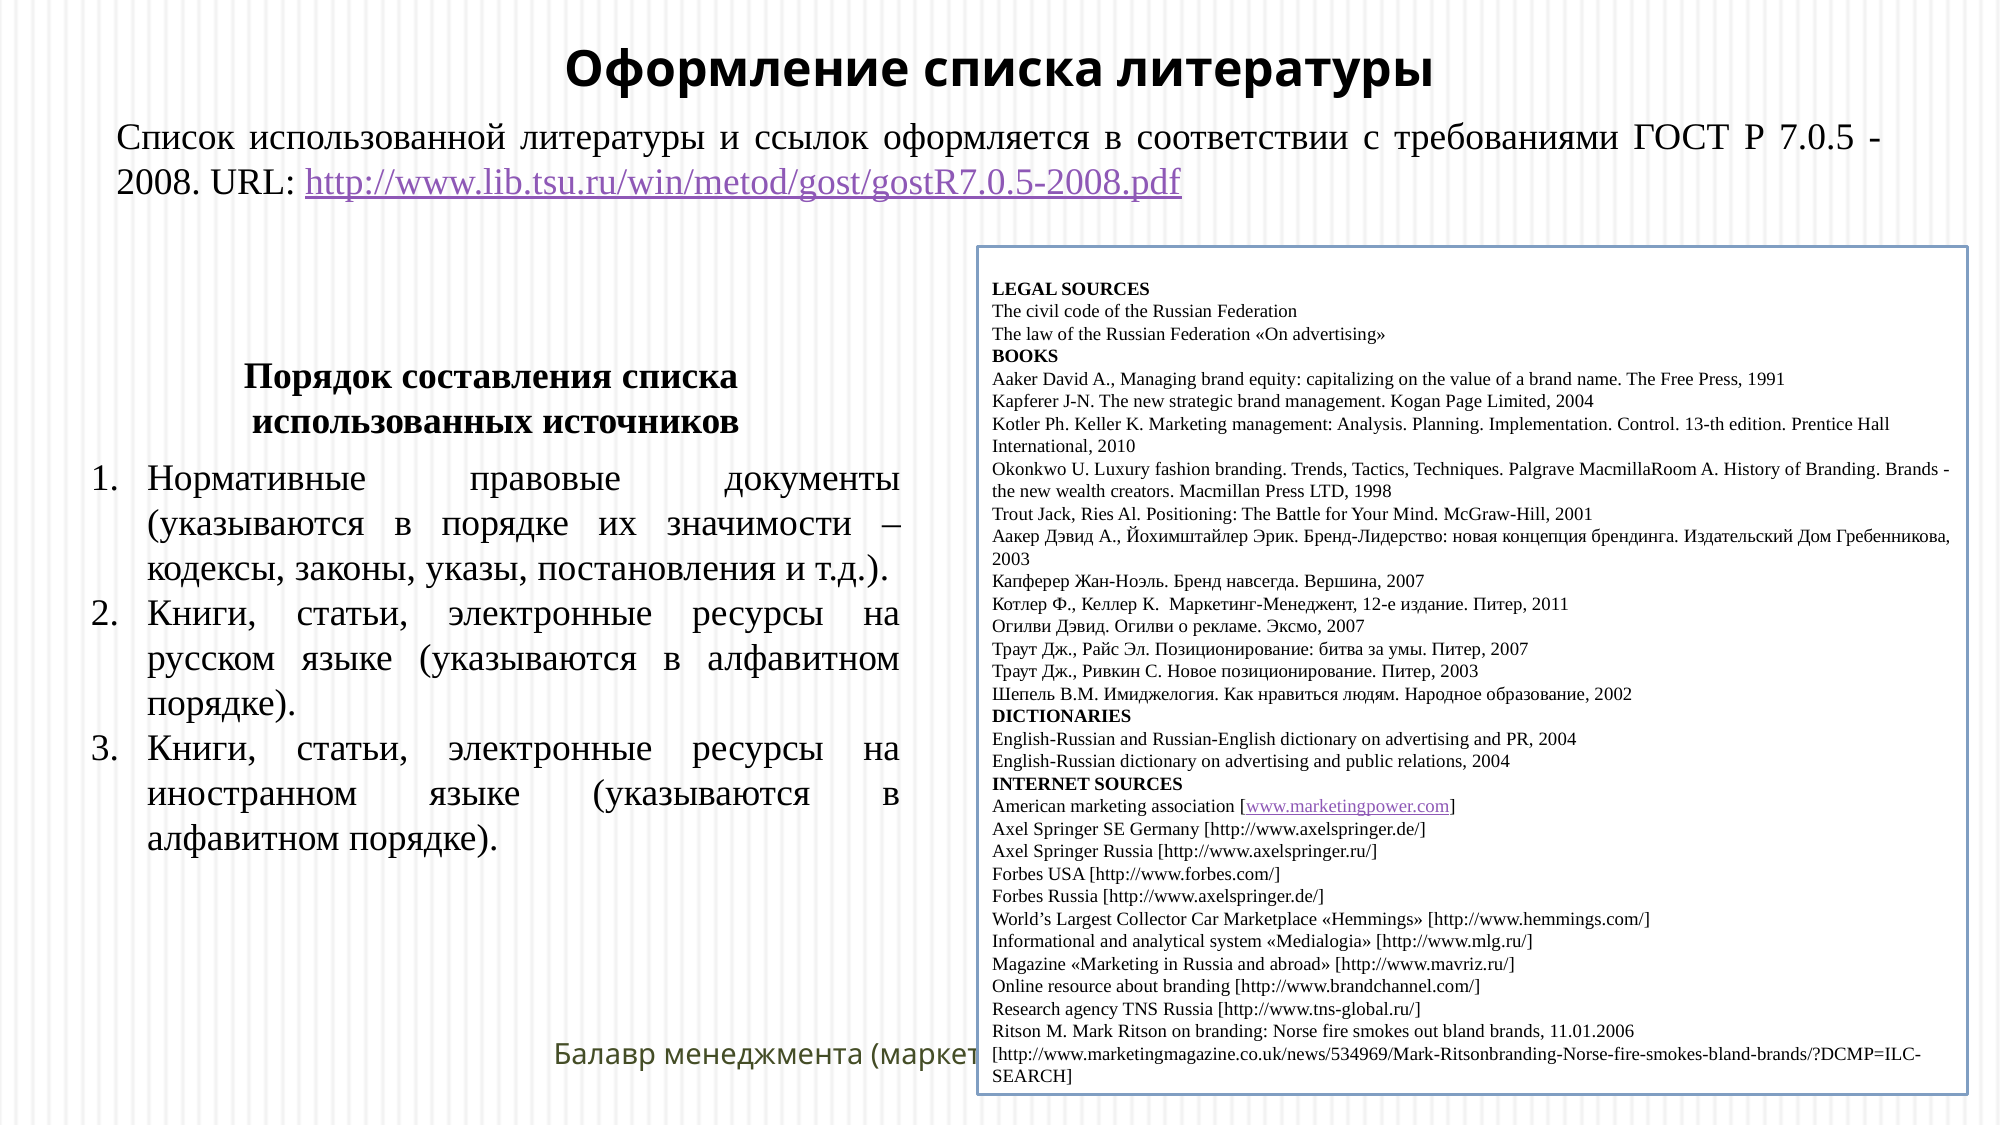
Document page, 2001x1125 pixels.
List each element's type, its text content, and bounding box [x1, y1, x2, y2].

text_box Список использованной литературы и ссылок оформляется в соответствии с требованиями ГОСТ Р 7.0.5 - 2008. URL: http://www.lib.tsu.ru/win/metod/gost/gostR7.0.5-2008.pdf [101, 104, 1899, 210]
footer Балавр менеджмента (маркетинг) требования к ВКР [133, 1024, 1319, 1085]
text_box Порядок составления списка использованных источников Нормативные правовые документы (указываются в порядке их значимости – кодексы, законы, указы, постановления и т.д.). Книги, статьи, электронные ресурсы на русском языке (указываются в алфавитном порядке). Книги, статьи, электронные ресурсы на иностранном языке (указываются в алфавитном порядке). [76, 343, 916, 866]
text_box LEGAL SOURCES The civil code of the Russian Federation The law of the Russian Federation «On advertising» BOOKS Aaker David A., Managing brand equity: capitalizing on the value of a brand name. The Free Press, 1991 Kapferer J-N. The new strategic brand management. Kogan Page Limited, 2004 Kotler Ph. Keller K. Marketing management: Analysis. Planning. Implementation. Control. 13-th edition. Prentice Hall International, 2010 Okonkwo U. Luxury fashion branding. Trends, Tactics, Techniques. Palgrave MacmillaRoom A. History of Branding. Brands - the new wealth creators. Macmillan Press LTD, 1998 Trout Jack, Ries Al. Positioning: The Battle for Your Mind. McGraw-Hill, 2001 Аакер Дэвид А., Йохимштайлер Эрик. Бренд-Лидерство: новая концепция брендинга. Издательский Дом Гребенникова, 2003 Капферер Жан-Ноэль. Бренд навсегда. Вершина, 2007 Котлер Ф., Келлер К. Маркетинг-Менеджент, 12-е издание. Питер, 2011 Огилви Дэвид. Огилви о рекламе. Эксмо, 2007 Траут Дж., Райс Эл. Позиционирование: битва за умы. Питер, 2007 Траут Дж., Ривкин С. Новое позиционирование. Питер, 2003 Шепель В.М. Имиджелогия. Как нравиться людям. Народное образование, 2002 DICTIONARIES English-Russian and Russian-English dictionary on advertising and PR, 2004 English-Russian dictionary on advertising and public relations, 2004 INTERNET SOURCES American marketing association [www.marketingpower.com] Axel Springer SE Germany [http://www.axelspringer.de/] Axel Springer Russia [http://www.axelspringer.ru/] Forbes USA [http://www.forbes.com/] Forbes Russia [http://www.axelspringer.de/] World’s Largest Collector Car Marketplace «Hemmings» [http://www.hemmings.com/] Informational and analytical system «Medialogia» [http://www.mlg.ru/] Magazine «Marketing in Russia and abroad» [http://www.mavriz.ru/] Online resource about branding [http://www.brandchannel.com/] Research agency TNS Russia [http://www.tns-global.ru/] Ritson M. Mark Ritson on branding: Norse fire smokes out bland brands, 11.01.2006 [http://www.marketingmagazine.co.uk/news/534969/Mark-Ritsonbranding-Norse-fire-smokes-bland-brands/?DCMP=ILC-SEARCH] [976, 245, 1969, 1096]
text_box Оформление списка литературы [390, 28, 1610, 104]
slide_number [1333, 1025, 1917, 1085]
